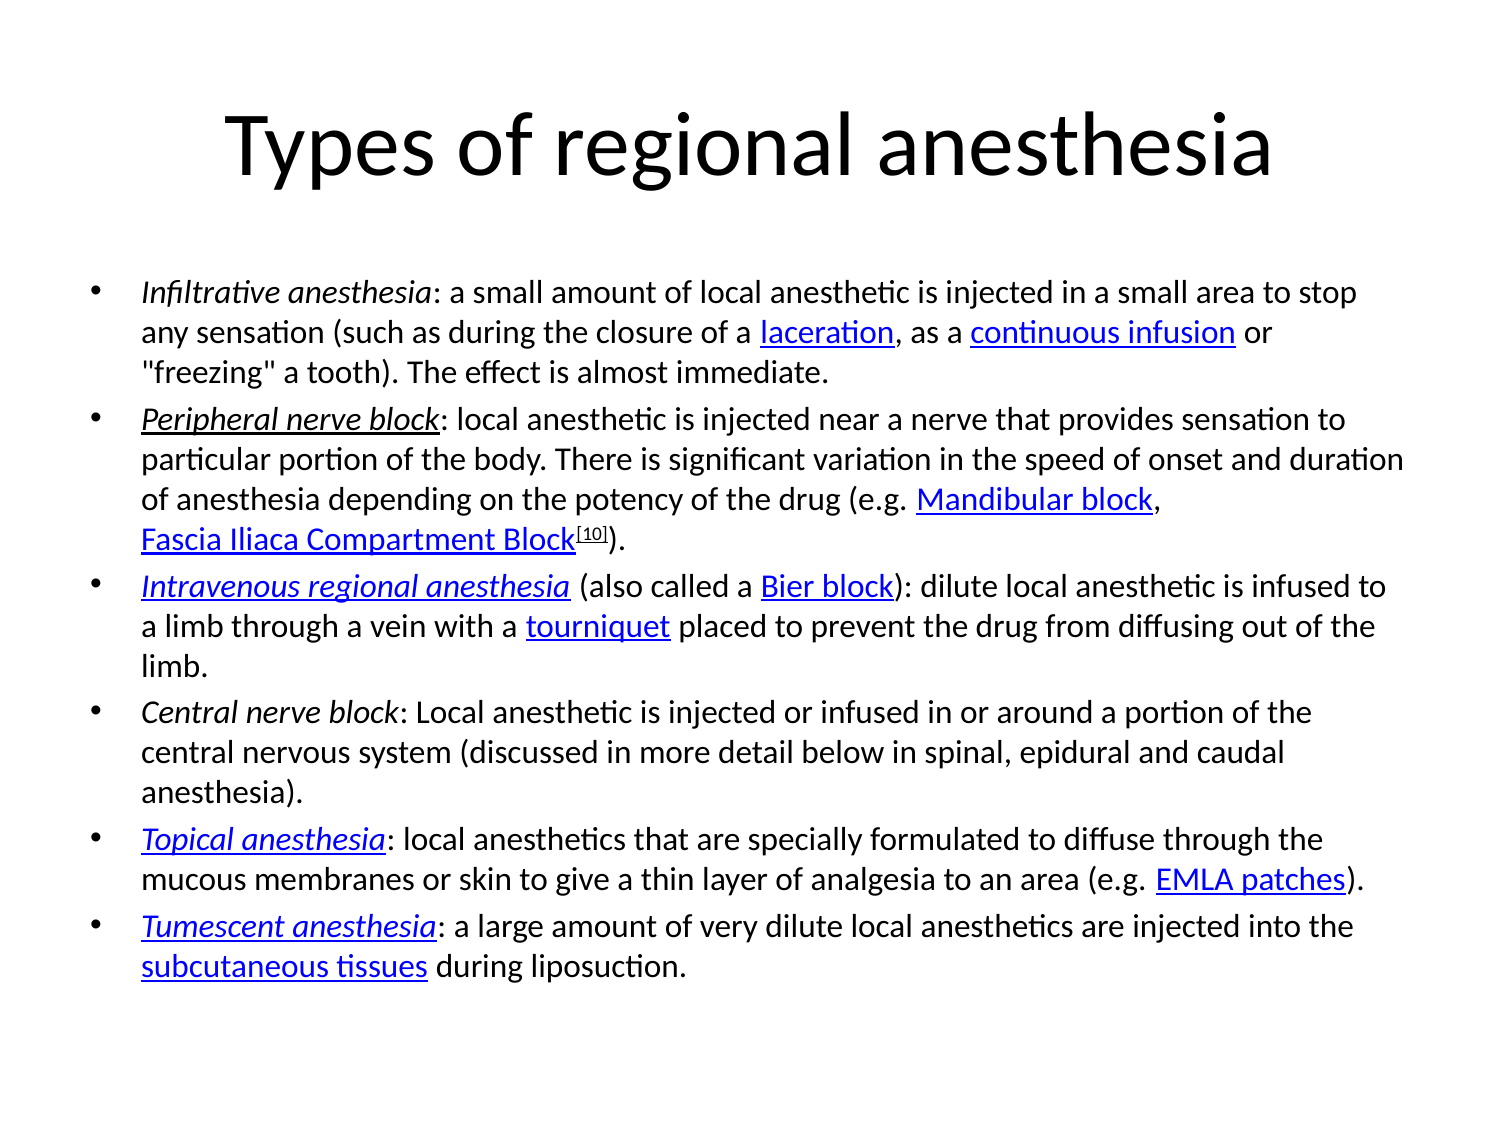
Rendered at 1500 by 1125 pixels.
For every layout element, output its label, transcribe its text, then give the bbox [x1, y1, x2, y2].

title Types of regional anesthesia [75, 45, 1425, 233]
list Infiltrative anesthesia: a small amount of local anesthetic is injected in a small area to stop any sensation (such as during the closure of a laceration, as a continuous infusion or "freezing" a tooth). The effect is almost immediate. Peripheral nerve block: local anesthetic is injected near a nerve that provides sensation to particular portion of the body. There is significant variation in the speed of onset and duration of anesthesia depending on the potency of the drug (e.g. Mandibular block, Fascia Iliaca Compartment Block[10]). Intravenous regional anesthesia (also called a Bier block): dilute local anesthetic is infused to a limb through a vein with a tourniquet placed to prevent the drug from diffusing out of the limb. Central nerve block: Local anesthetic is injected or infused in or around a portion of the central nervous system (discussed in more detail below in spinal, epidural and caudal anesthesia). Topical anesthesia: local anesthetics that are specially formulated to diffuse through the mucous membranes or skin to give a thin layer of analgesia to an area (e.g. EMLA patches). Tumescent anesthesia: a large amount of very dilute local anesthetics are injected into the subcutaneous tissues during liposuction. [75, 262, 1425, 1005]
